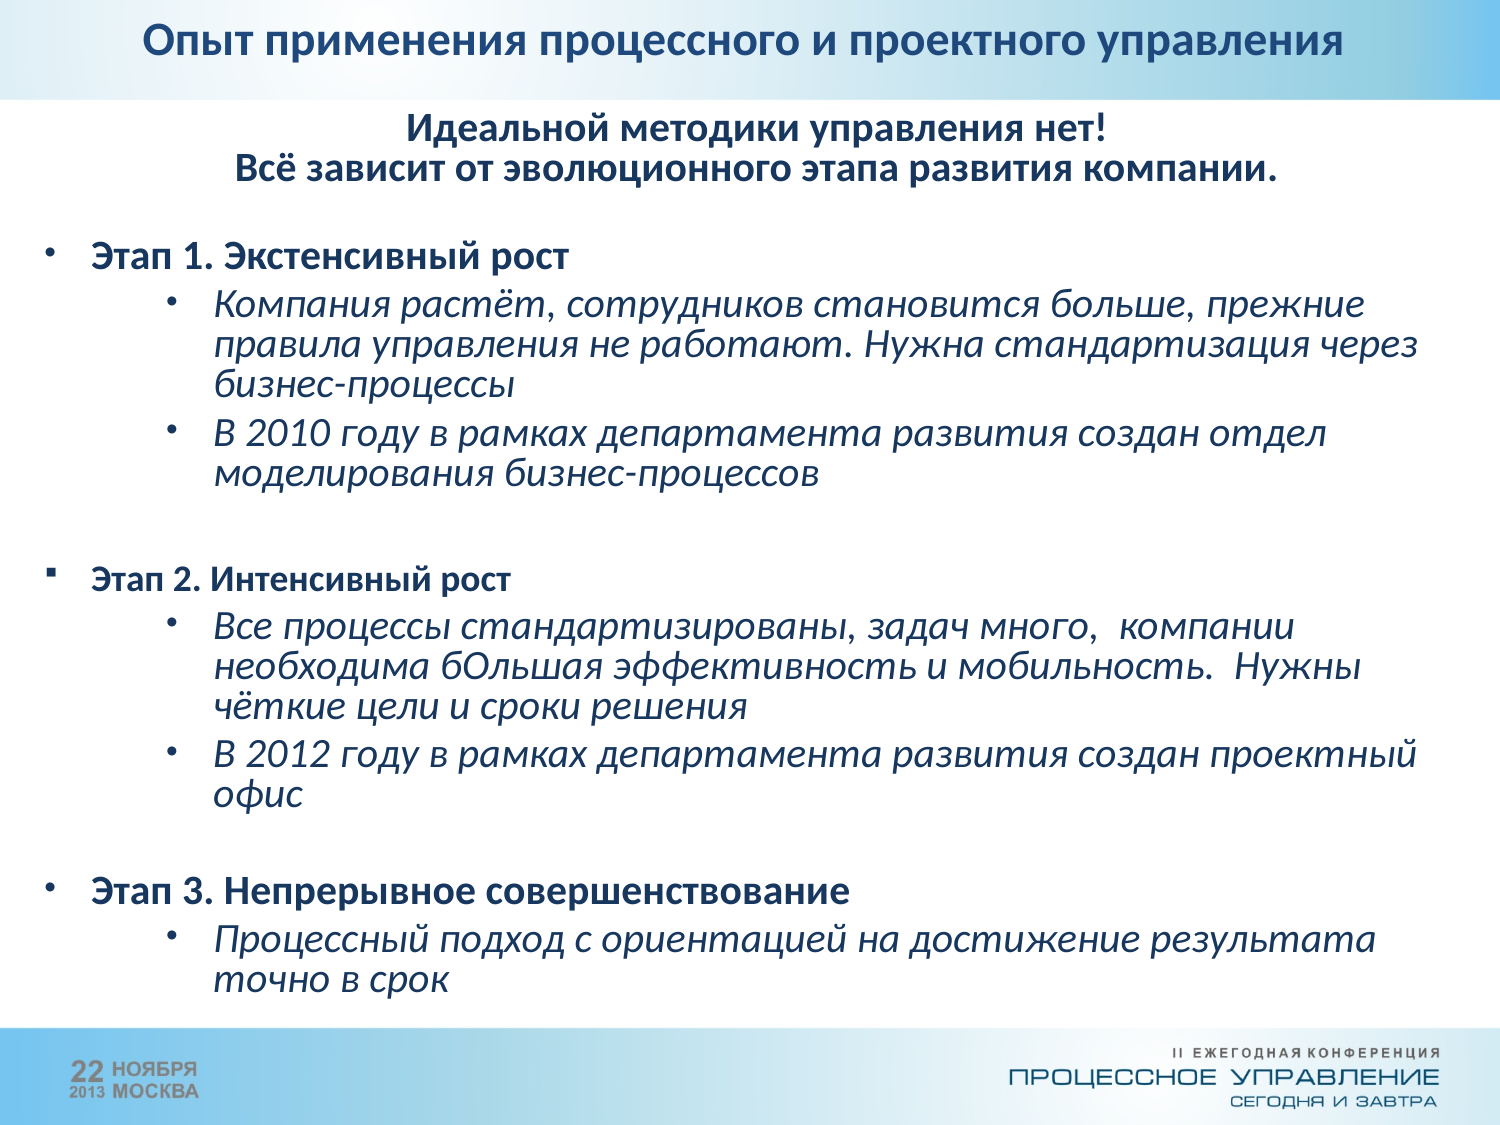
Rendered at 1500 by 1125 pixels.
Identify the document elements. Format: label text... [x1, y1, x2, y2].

list Идеальной методики управления нет! Всё зависит от эволюционного этапа развития компании. Этап 1. Экстенсивный рост Компания растёт, сотрудников становится больше, прежние правила управления не работают. Нужна стандартизация через бизнес-процессы В 2010 году в рамках департамента развития создан отдел моделирования бизнес-процессов Этап 2. Интенсивный рост Все процессы стандартизированы, задач много, компании необходима бОльшая эффективность и мобильность. Нужны чёткие цели и сроки решения В 2012 году в рамках департамента развития создан проектный офис Этап 3. Непрерывное совершенствование Процессный подход с ориентацией на достижение результата точно в срок [29, 101, 1495, 1035]
list Опыт применения процессного и проектного управления [29, 0, 1471, 101]
picture [0, 0, 1500, 1125]
